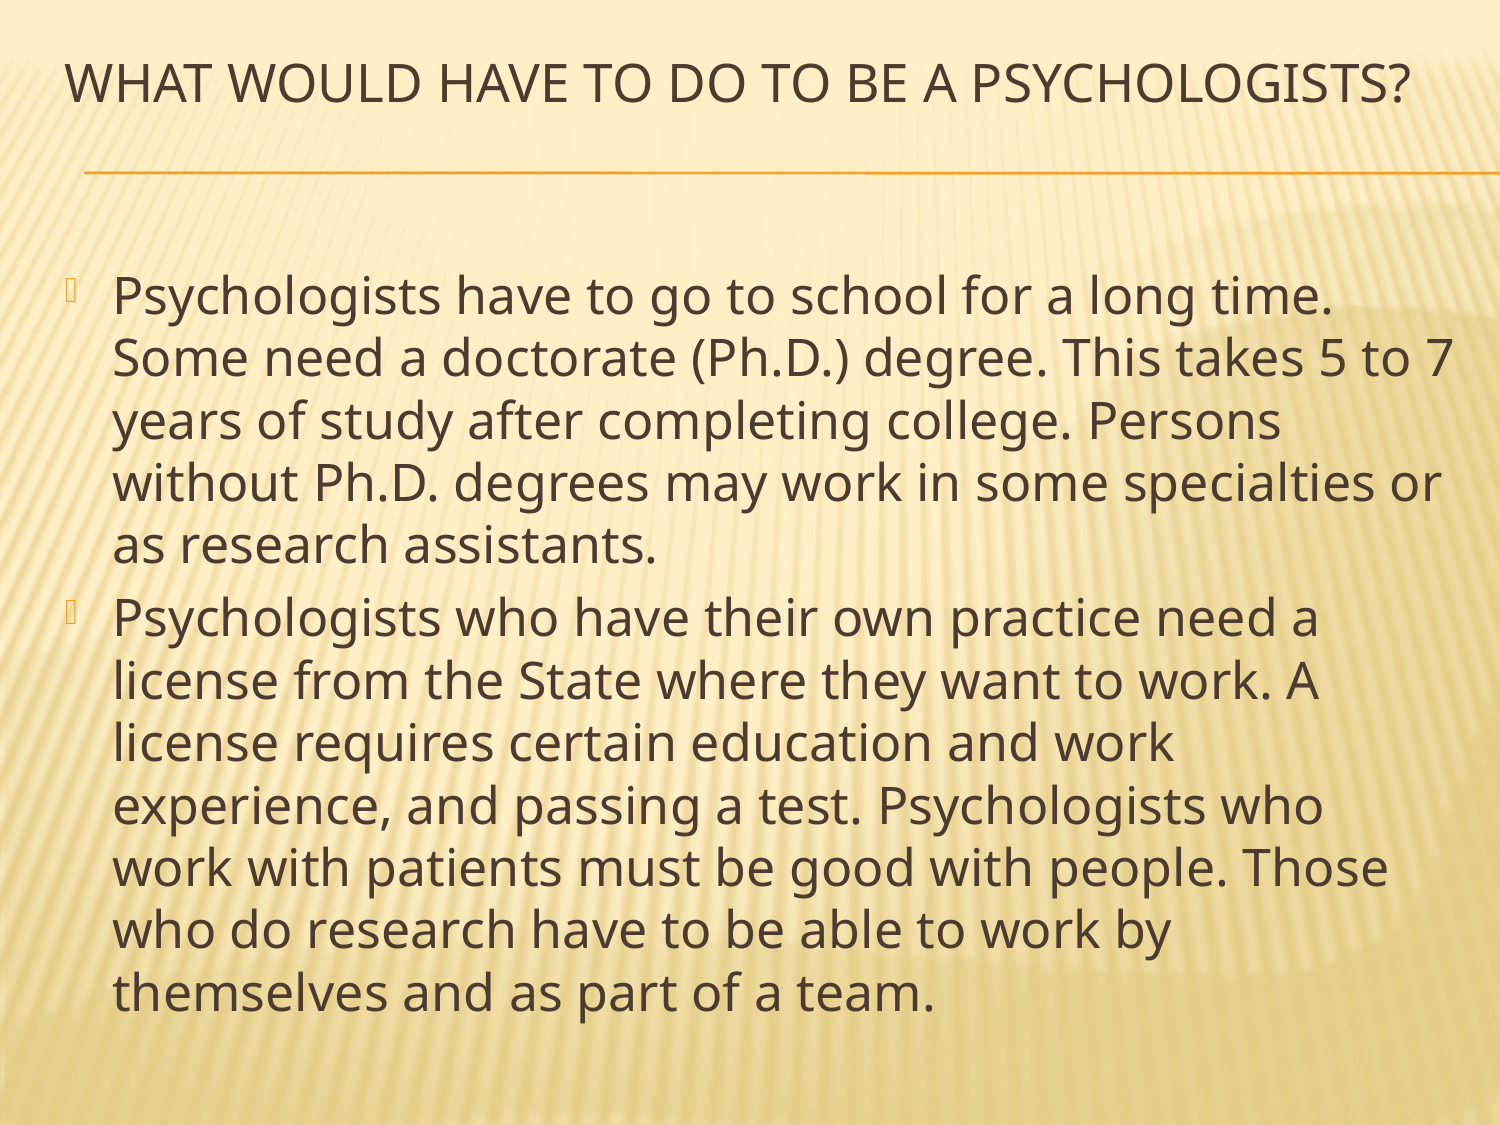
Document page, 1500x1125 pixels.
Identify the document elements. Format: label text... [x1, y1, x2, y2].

title What would have to do to be a psychologists? [50, 12, 1475, 150]
list Psychologists have to go to school for a long time. Some need a doctorate (Ph.D.) degree. This takes 5 to 7 years of study after completing college. Persons without Ph.D. degrees may work in some specialties or as research assistants. Psychologists who have their own practice need a license from the State where they want to work. A license requires certain education and work experience, and passing a test. Psychologists who work with patients must be good with people. Those who do research have to be able to work by themselves and as part of a team. [50, 254, 1475, 1038]
